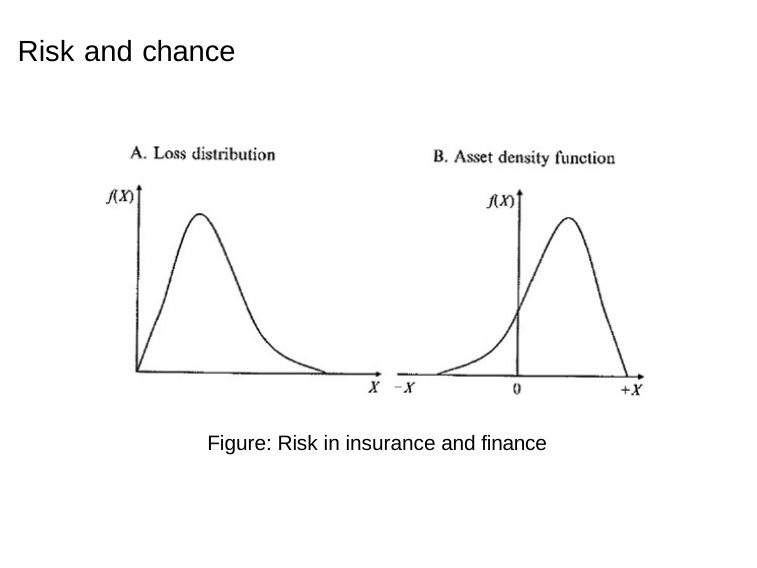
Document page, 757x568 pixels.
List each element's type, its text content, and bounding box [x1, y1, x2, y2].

text_box Figure: Risk in insurance and finance [205, 427, 250, 455]
picture [105, 145, 645, 396]
footer Jiri Valecky (VSB-TUO) [250, 396, 506, 568]
text_box Risk and chance [0, 24, 756, 68]
text_box Figure: Risk in insurance and finance [506, 427, 534, 455]
slide_number 4 / 21 [534, 376, 705, 568]
